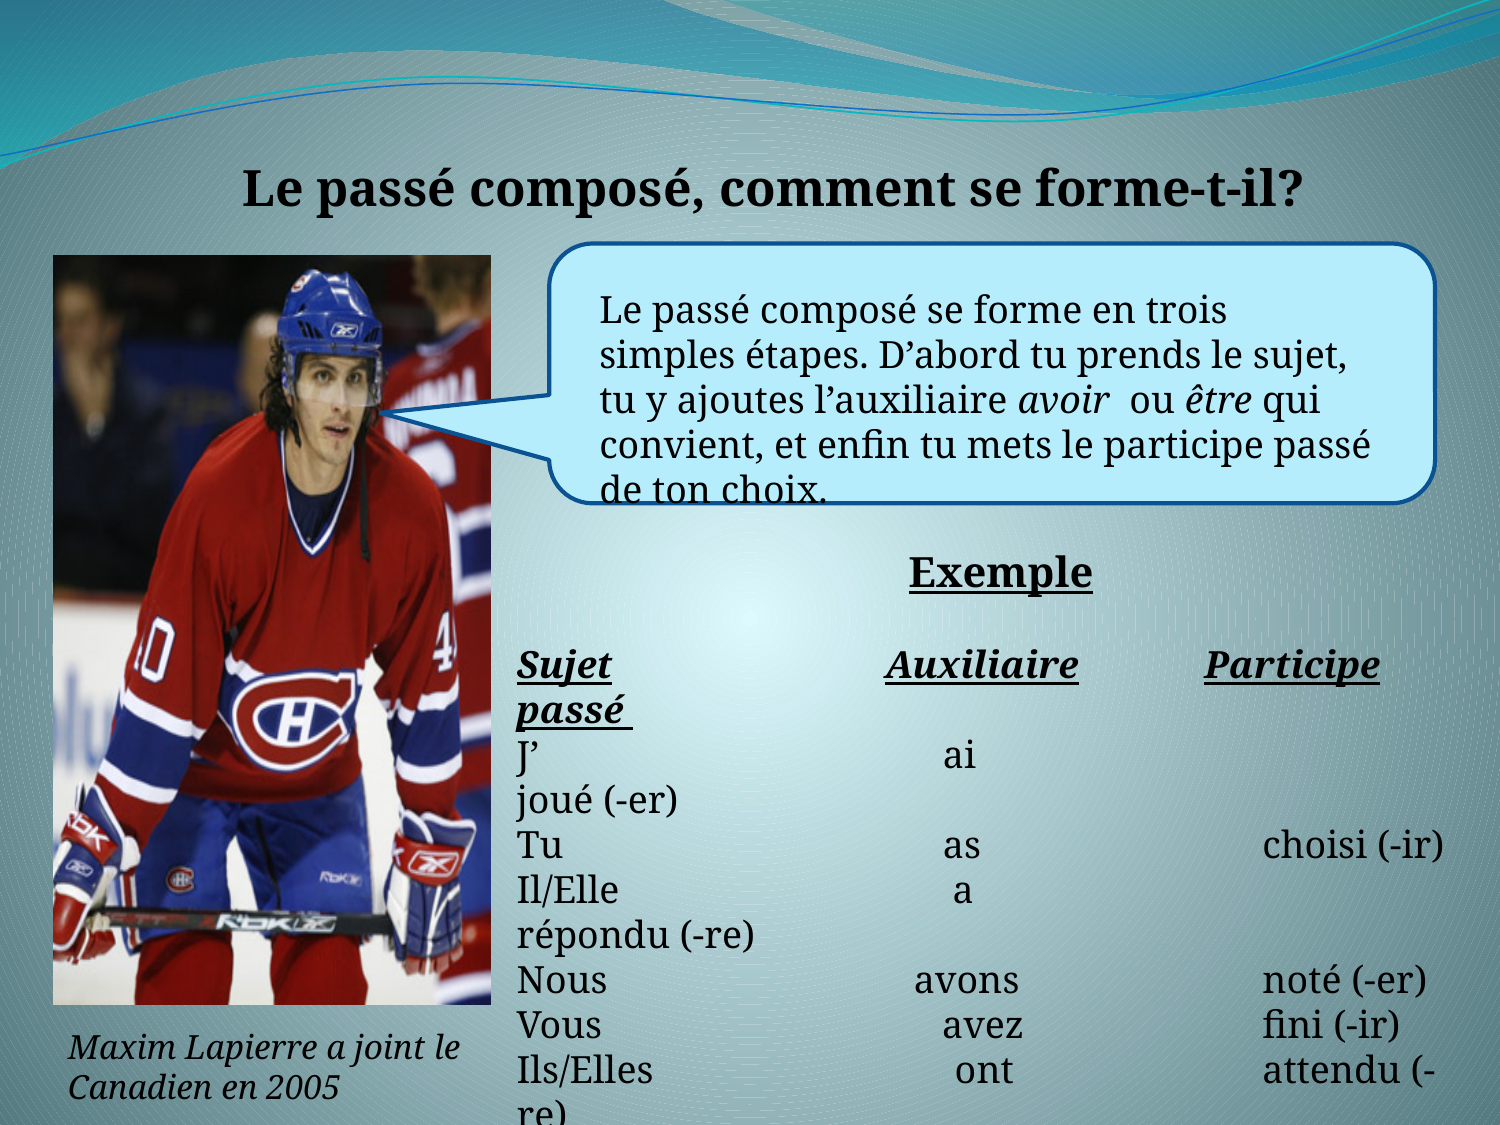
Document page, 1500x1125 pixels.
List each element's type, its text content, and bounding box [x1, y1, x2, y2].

text_box Le passé composé, comment se forme-t-il? [159, 148, 1388, 224]
text_box Le passé composé se forme en trois simples étapes. D’abord tu prends le sujet, tu y ajoutes l’auxiliaire avoir ou être qui convient, et enfin tu mets le participe passé de ton choix. [584, 278, 1388, 519]
text_box Maxim Lapierre a joint le Canadien en 2005 [53, 1018, 585, 1114]
text_box [497, 241, 1438, 506]
picture [52, 255, 491, 1006]
text_box Exemple Sujet Auxiliaire Participe passé J’ ai joué (-er) Tu as choisi (-ir) Il/Elle a répondu (-re) Nous avons noté (-er) Vous avez fini (-ir) Ils/Elles ont attendu (-re) [501, 538, 1500, 1125]
